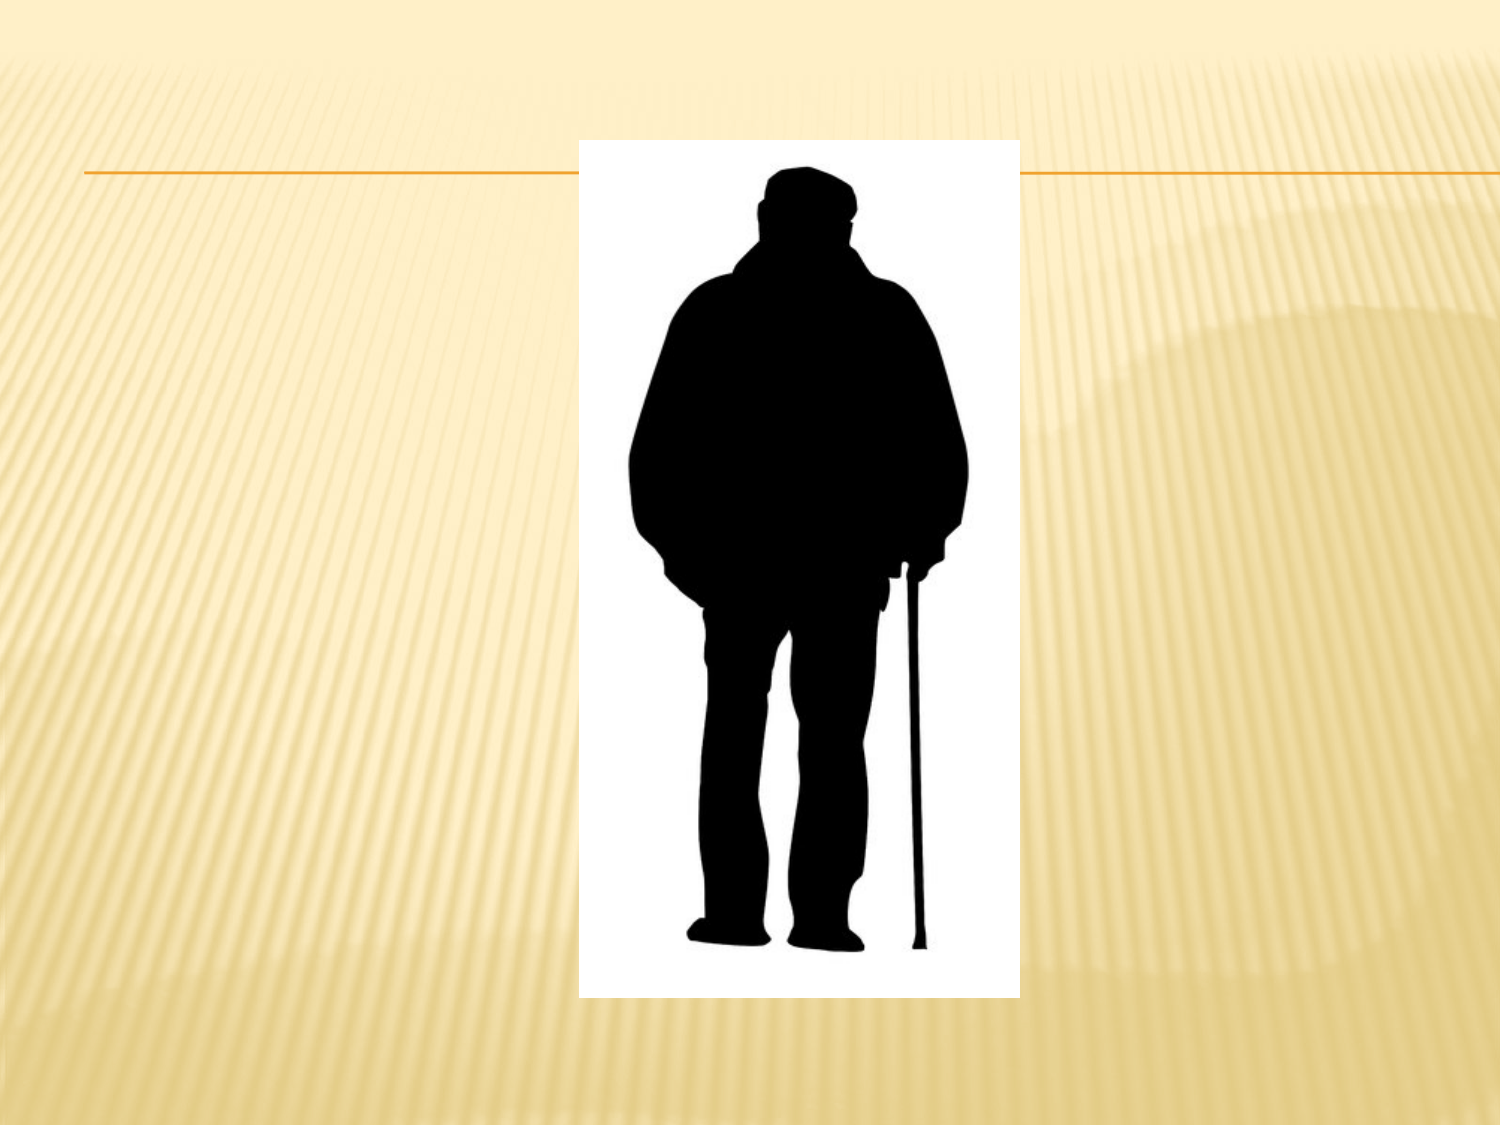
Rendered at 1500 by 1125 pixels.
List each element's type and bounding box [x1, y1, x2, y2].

list [579, 140, 1020, 998]
